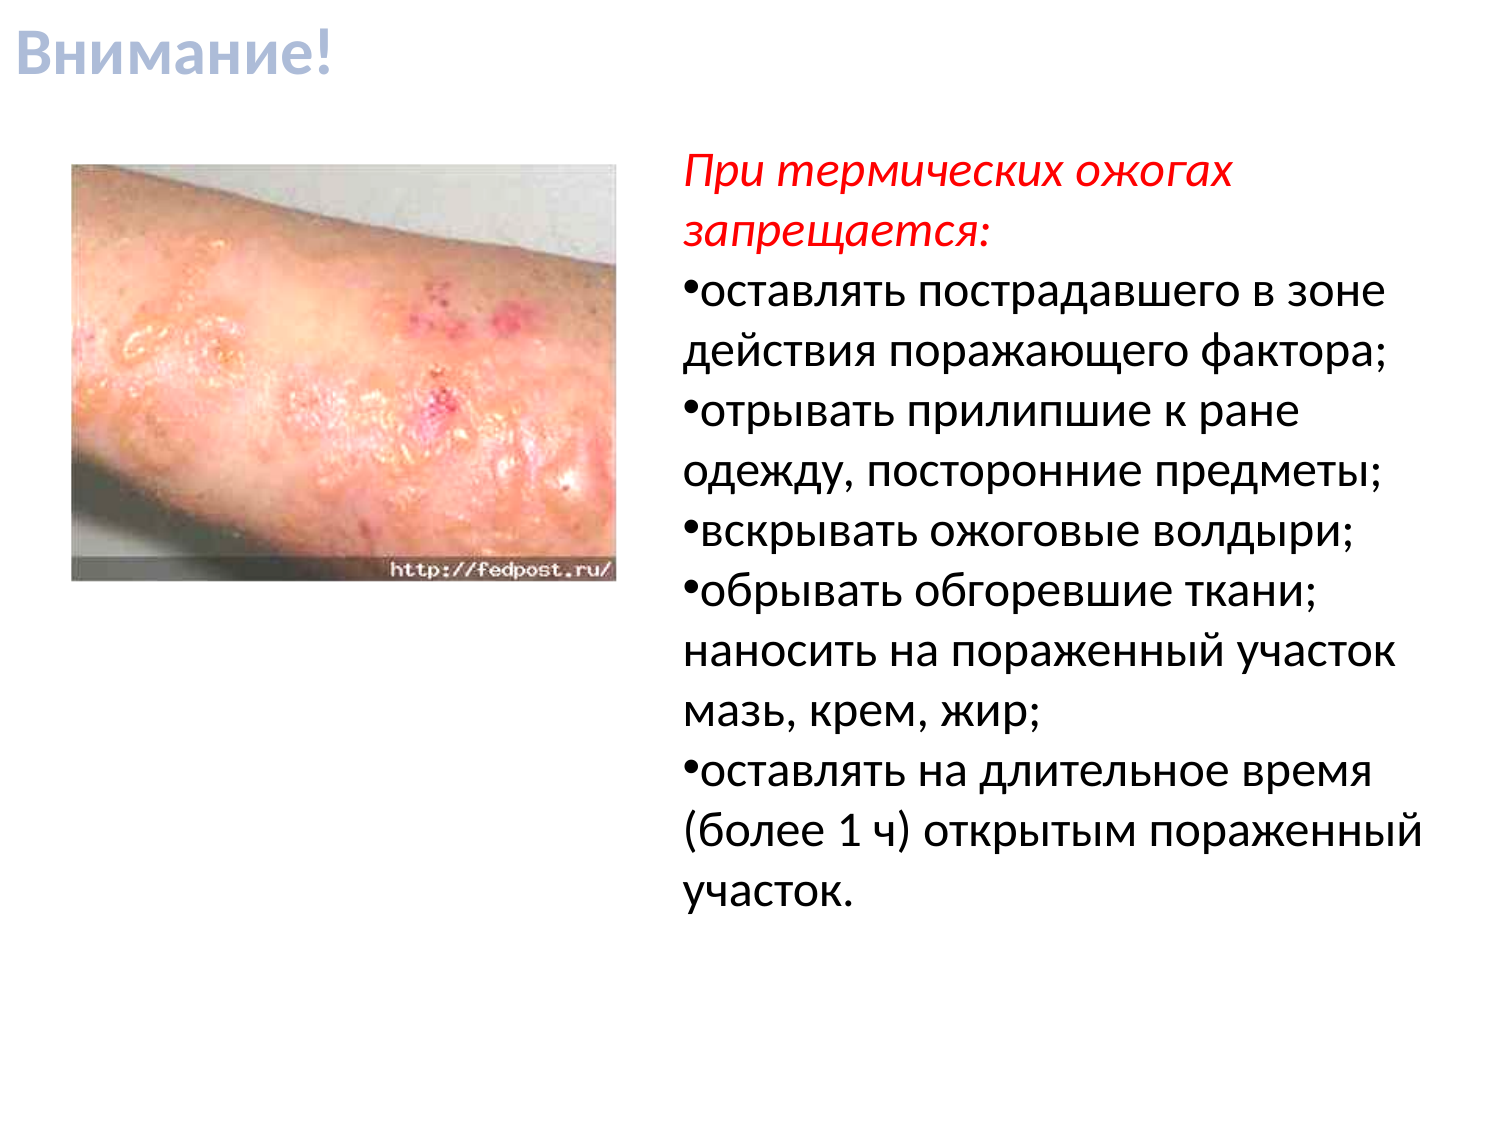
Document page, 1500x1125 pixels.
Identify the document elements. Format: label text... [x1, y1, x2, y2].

text_box При термических ожогах запрещается: оставлять пострадавшего в зоне действия поражающего фактора; отрывать прилипшие к ране одежду, посторонние предметы; вскрывать ожоговые волдыри; обрывать обгоревшие ткани; наносить на пораженный участок мазь, крем, жир; оставлять на длительное время (более 1 ч) открытым пораженный участок. [667, 128, 1465, 924]
text_box Внимание! [0, 0, 1500, 95]
picture [70, 163, 618, 584]
